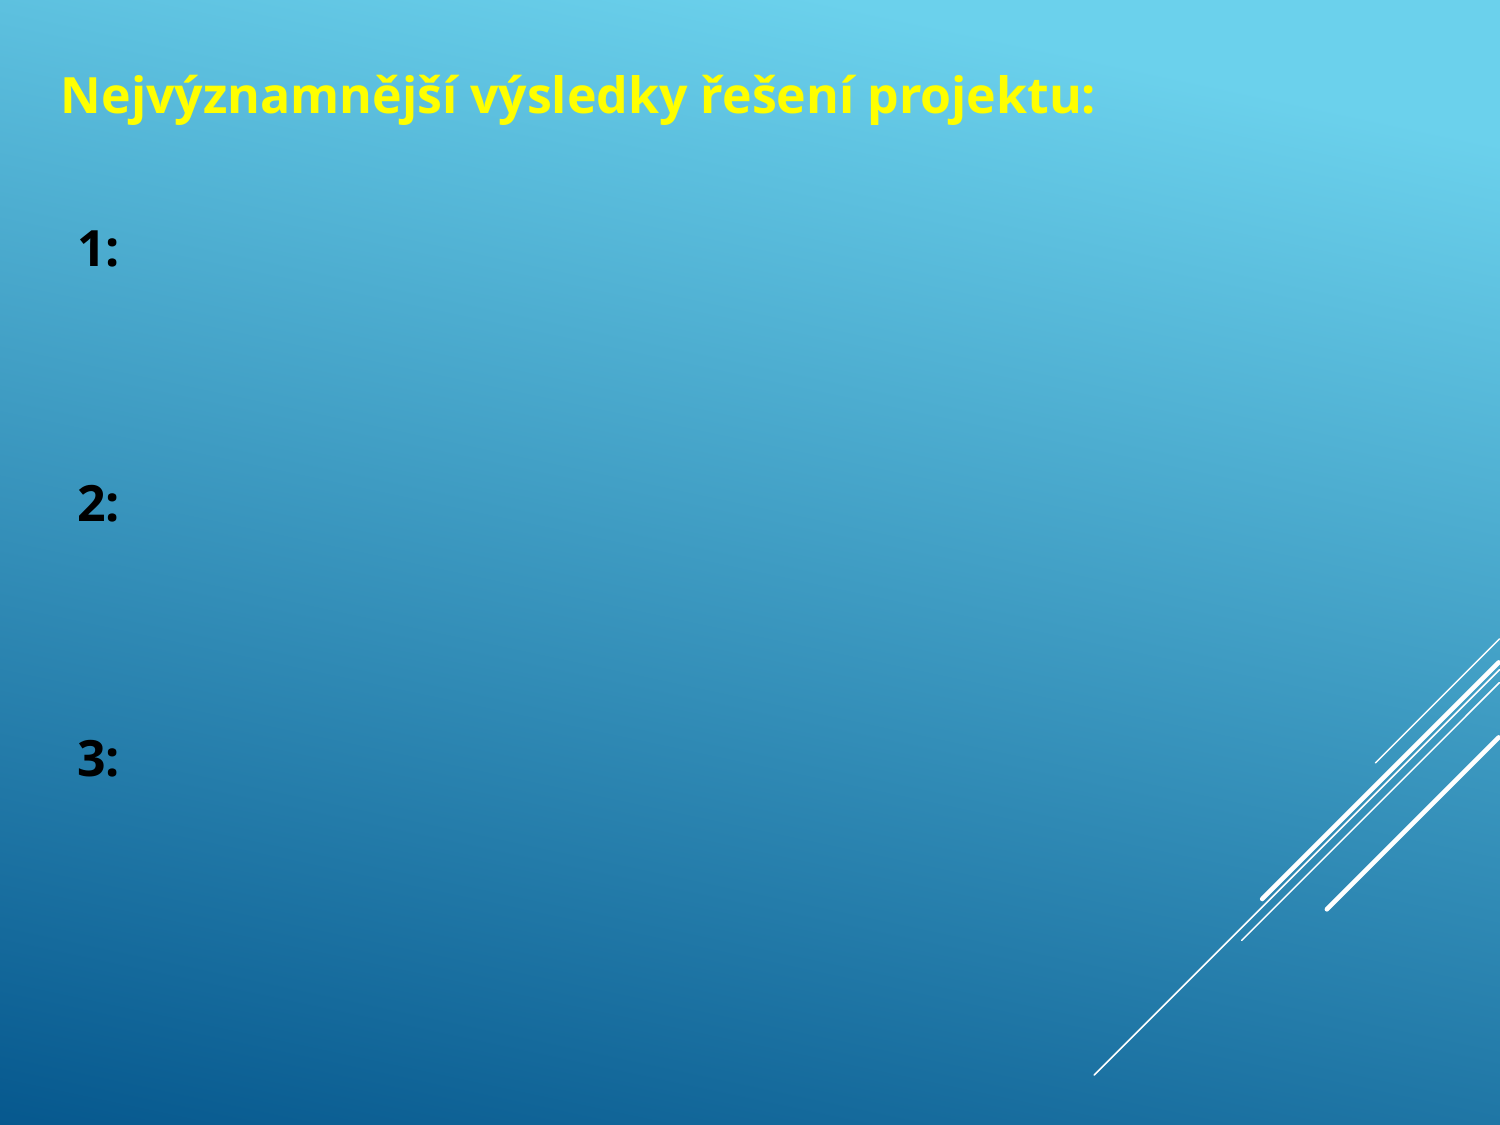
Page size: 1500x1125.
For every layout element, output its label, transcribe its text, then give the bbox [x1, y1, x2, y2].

text_box 1: 2: 3: [62, 208, 1462, 921]
text_box Nejvýznamnější výsledky řešení projektu: [46, 50, 1435, 132]
